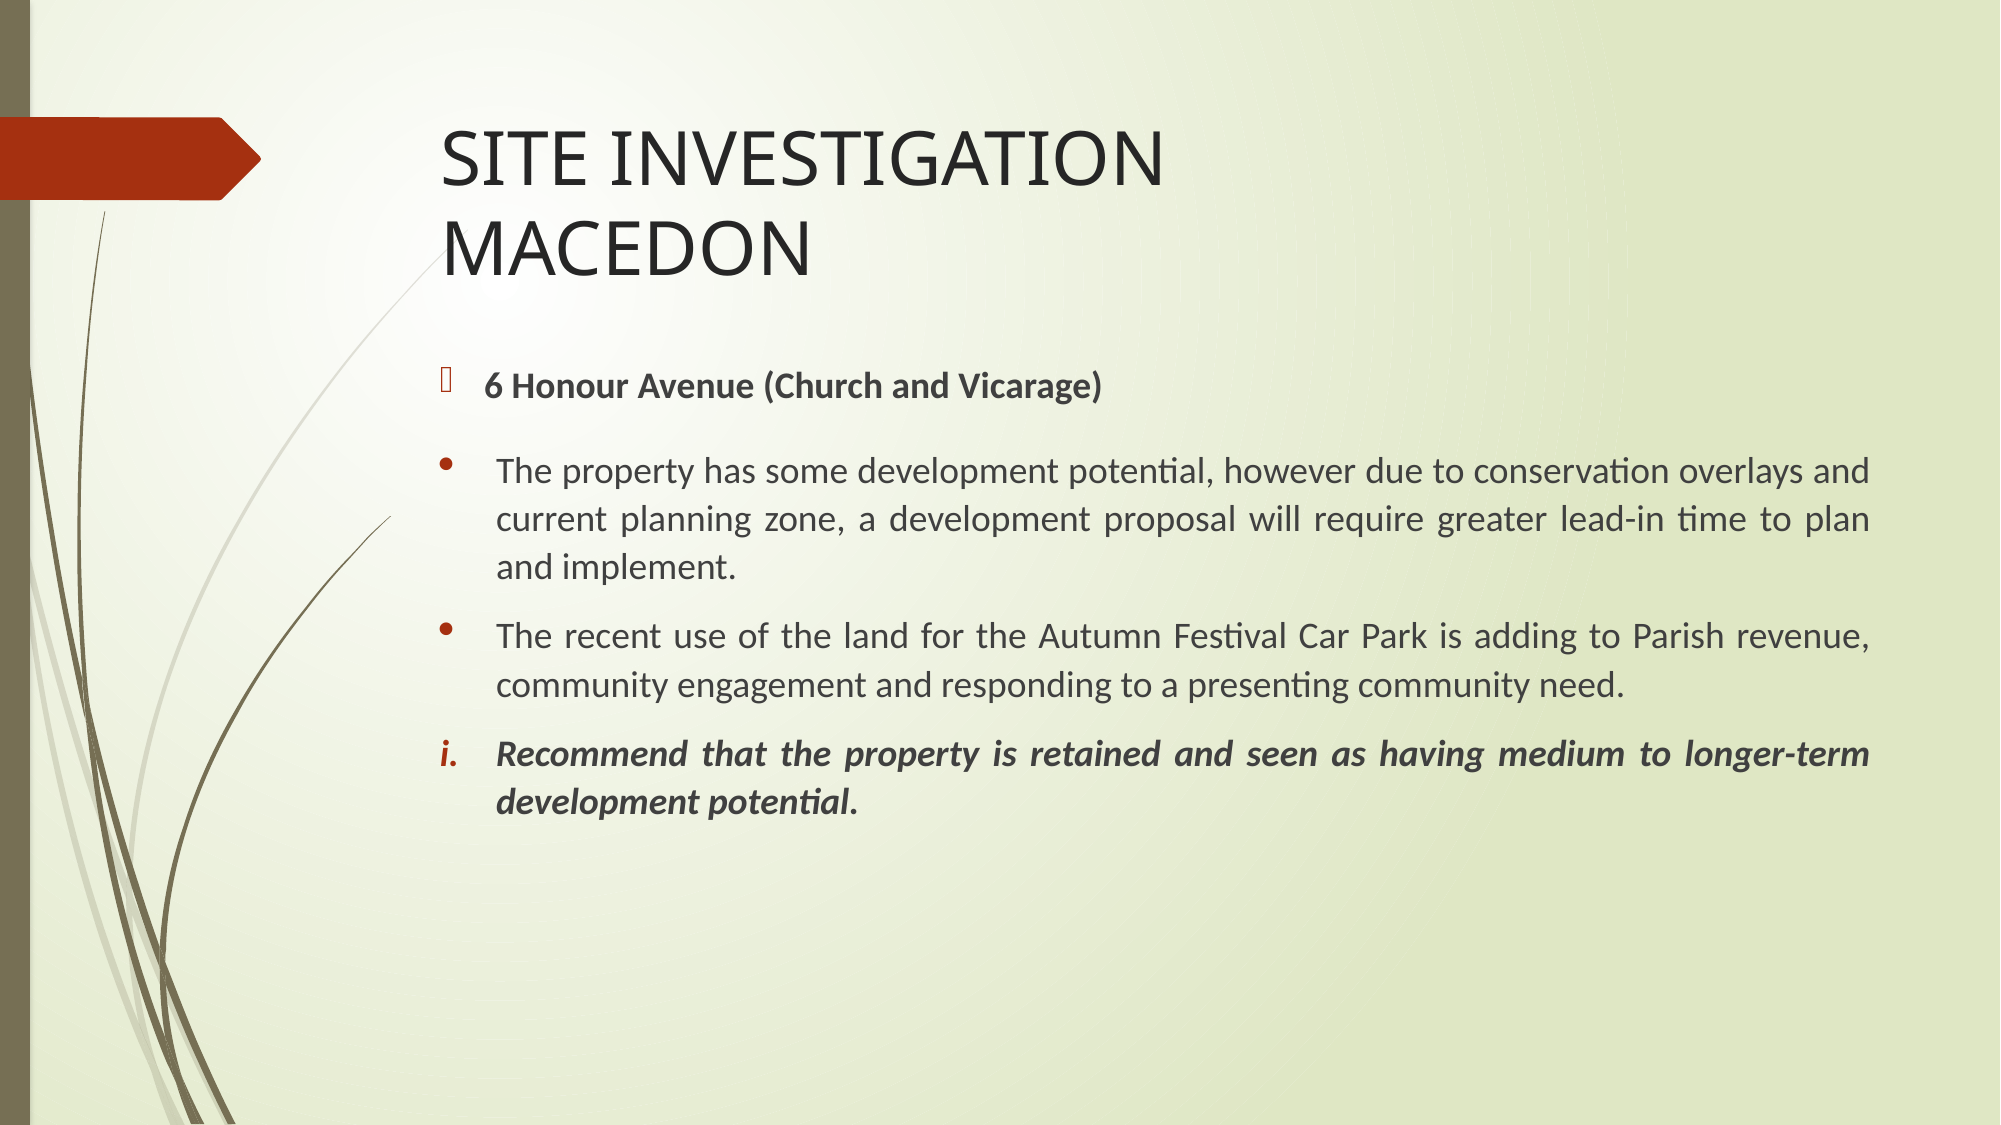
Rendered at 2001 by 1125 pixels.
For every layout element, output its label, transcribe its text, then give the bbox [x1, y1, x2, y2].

title SITE INVESTIGATION MACEDON [425, 102, 1888, 313]
list 6 Honour Avenue (Church and Vicarage) The property has some development potential, however due to conservation overlays and current planning zone, a development proposal will require greater lead-in time to plan and implement. The recent use of the land for the Autumn Festival Car Park is adding to Parish revenue, community engagement and responding to a presenting community need. Recommend that the property is retained and seen as having medium to longer-term development potential. [424, 350, 1888, 970]
